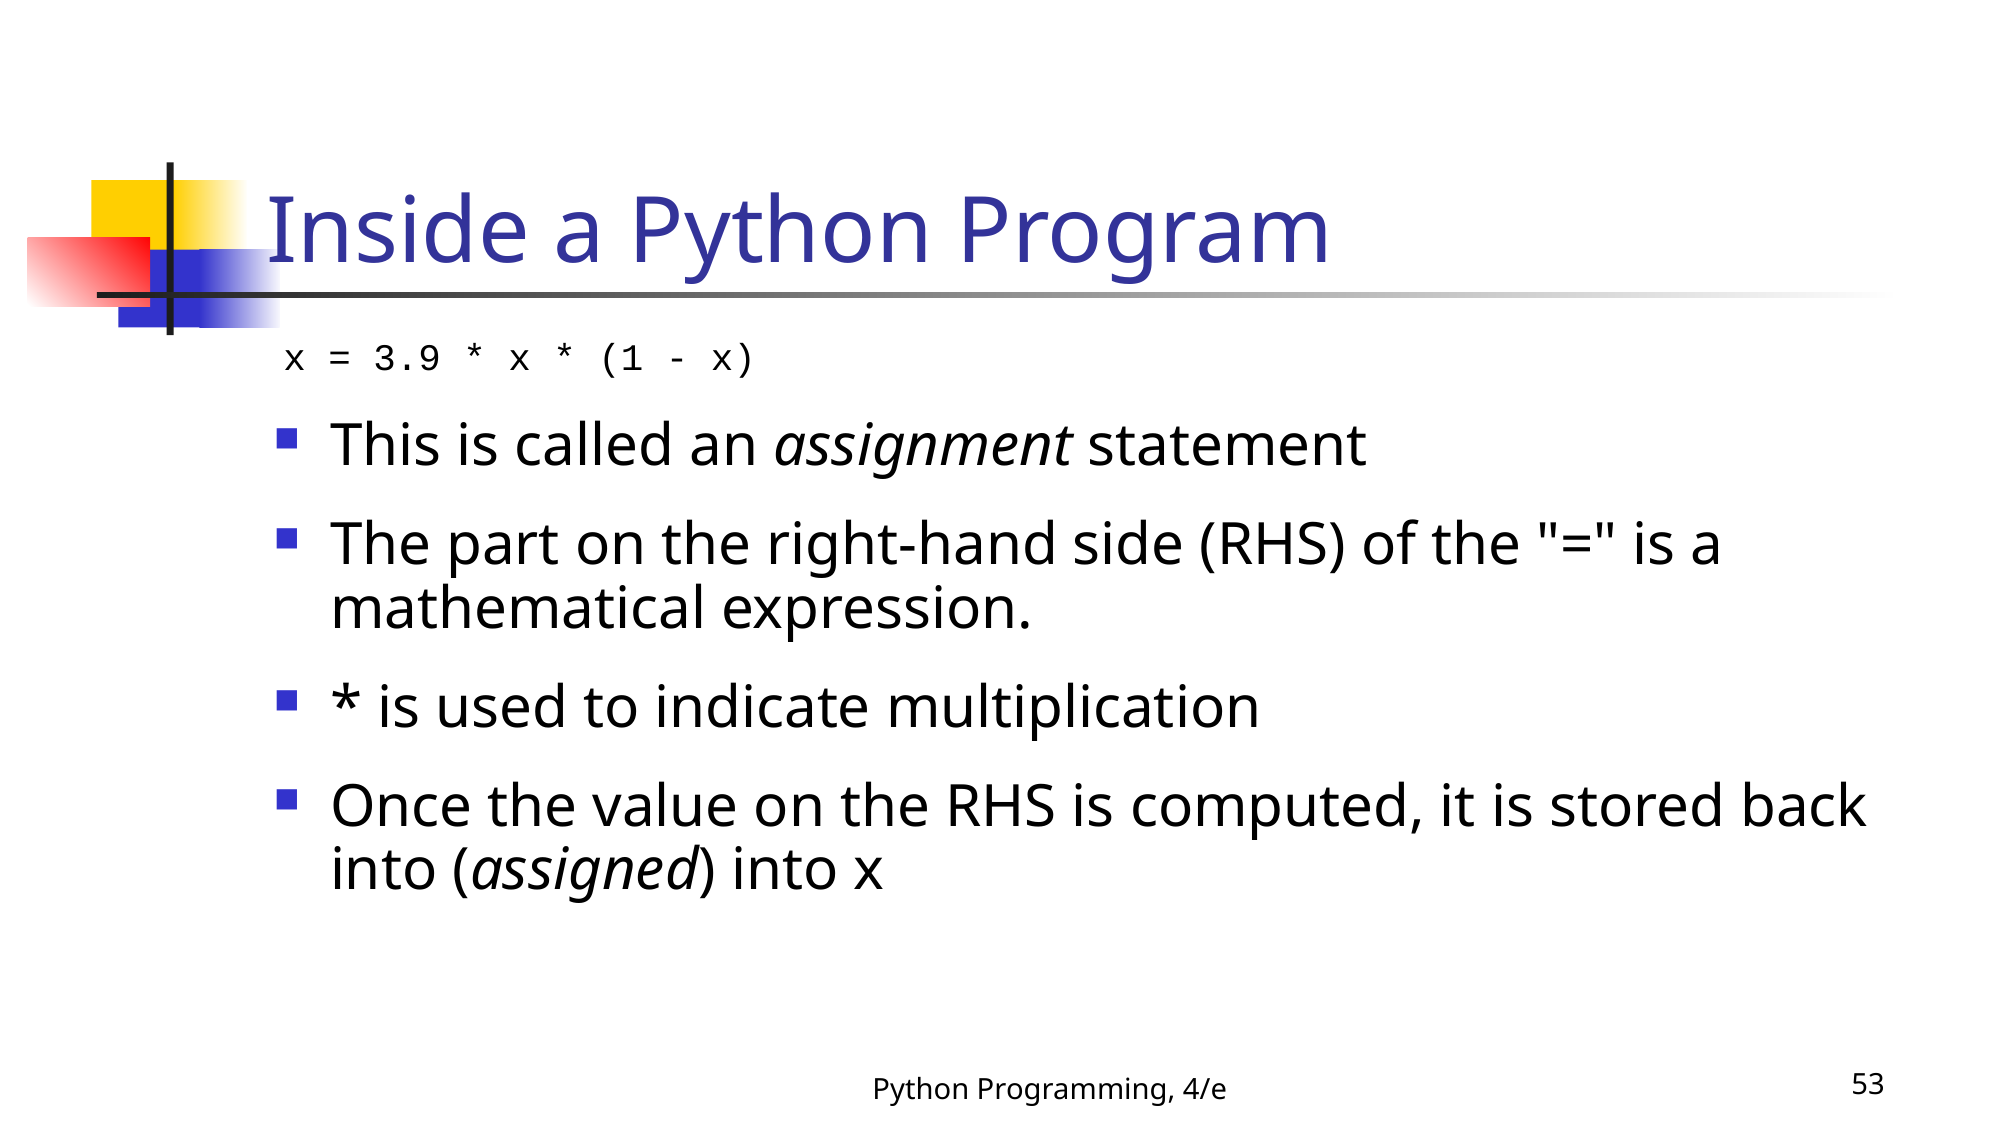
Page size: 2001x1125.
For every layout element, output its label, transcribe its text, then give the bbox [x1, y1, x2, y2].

list x = 3.9 * x * (1 - x) This is called an assignment statement The part on the right-hand side (RHS) of the "=" is a mathematical expression. * is used to indicate multiplication Once the value on the RHS is computed, it is stored back into (assigned) into x [258, 331, 1959, 1006]
footer Python Programming, 4/e [733, 1037, 1367, 1113]
slide_number 53 [1483, 1037, 1901, 1113]
title Inside a Python Program [251, 101, 1957, 289]
